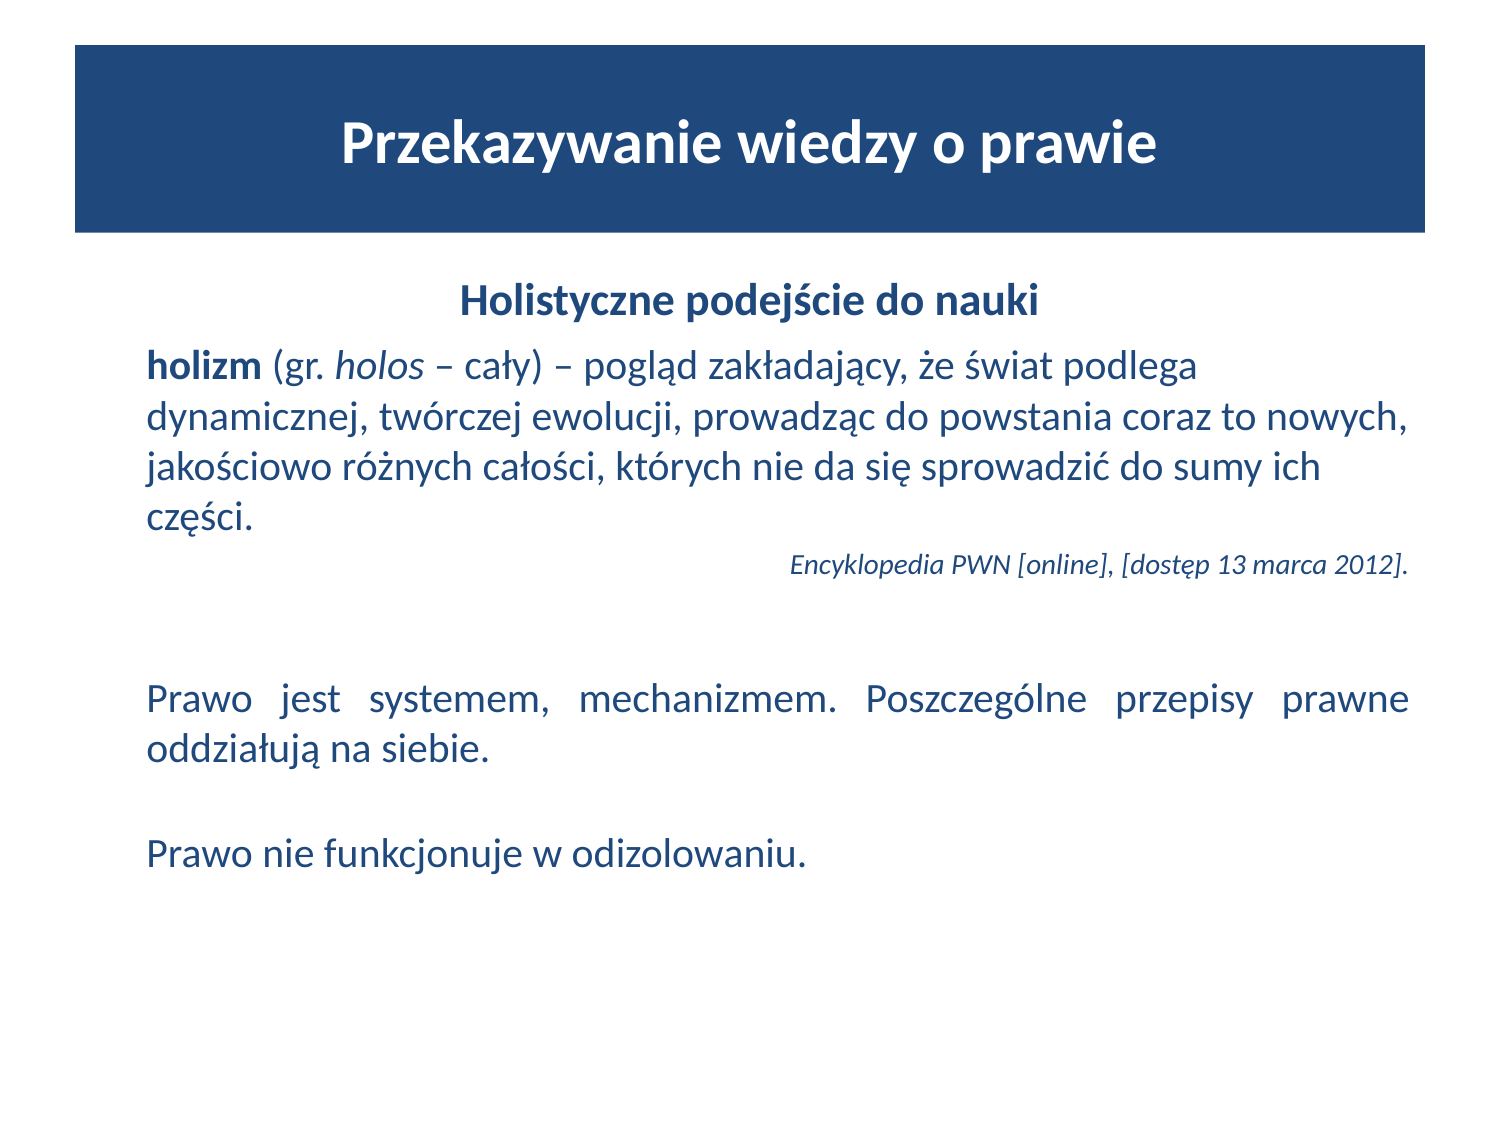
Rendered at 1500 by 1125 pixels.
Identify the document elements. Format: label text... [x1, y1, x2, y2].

title Przekazywanie wiedzy o prawie [75, 45, 1425, 233]
list Holistyczne podejście do nauki holizm (gr. holos – cały) – pogląd zakładający, że świat podlega dynamicznej, twórczej ewolucji, prowadząc do powstania coraz to nowych, jakościowo różnych całości, których nie da się sprowadzić do sumy ich części. Encyklopedia PWN [online], [dostęp 13 marca 2012]. Prawo jest systemem, mechanizmem. Poszczególne przepisy prawne oddziałują na siebie. Prawo nie funkcjonuje w odizolowaniu. [75, 262, 1425, 1005]
